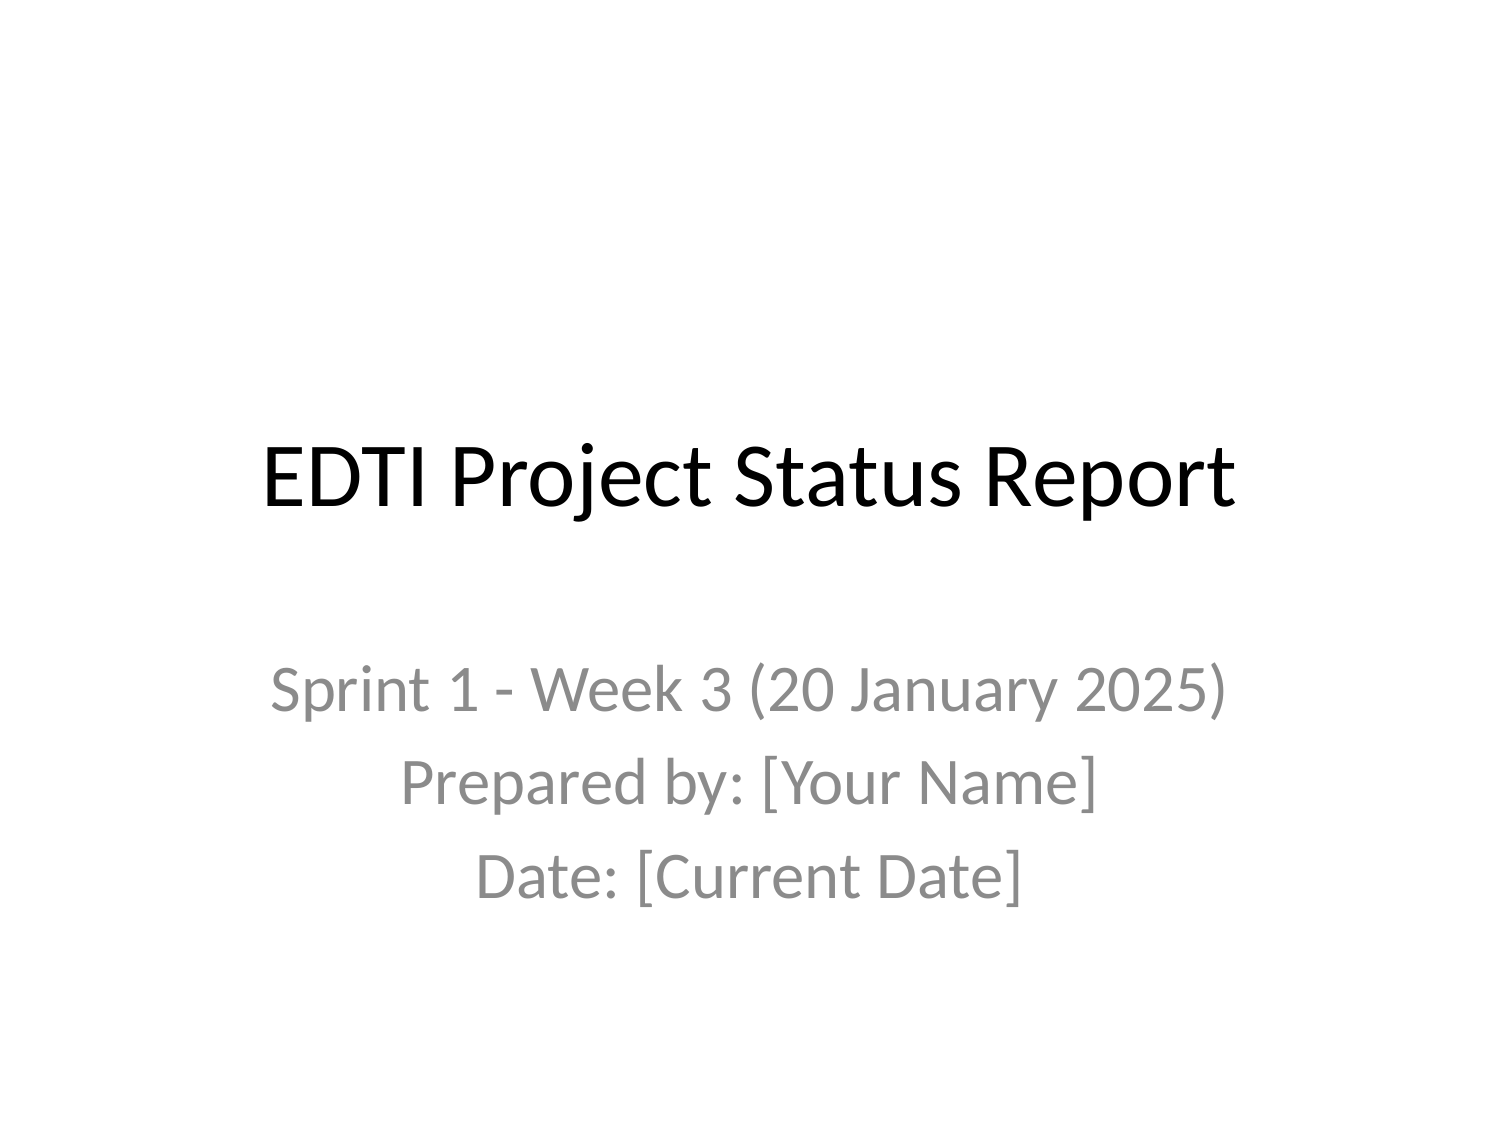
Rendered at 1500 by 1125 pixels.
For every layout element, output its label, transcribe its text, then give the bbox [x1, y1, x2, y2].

subtitle Sprint 1 - Week 3 (20 January 2025) Prepared by: [Your Name] Date: [Current Date] [225, 637, 1275, 925]
title EDTI Project Status Report [112, 349, 1388, 591]
